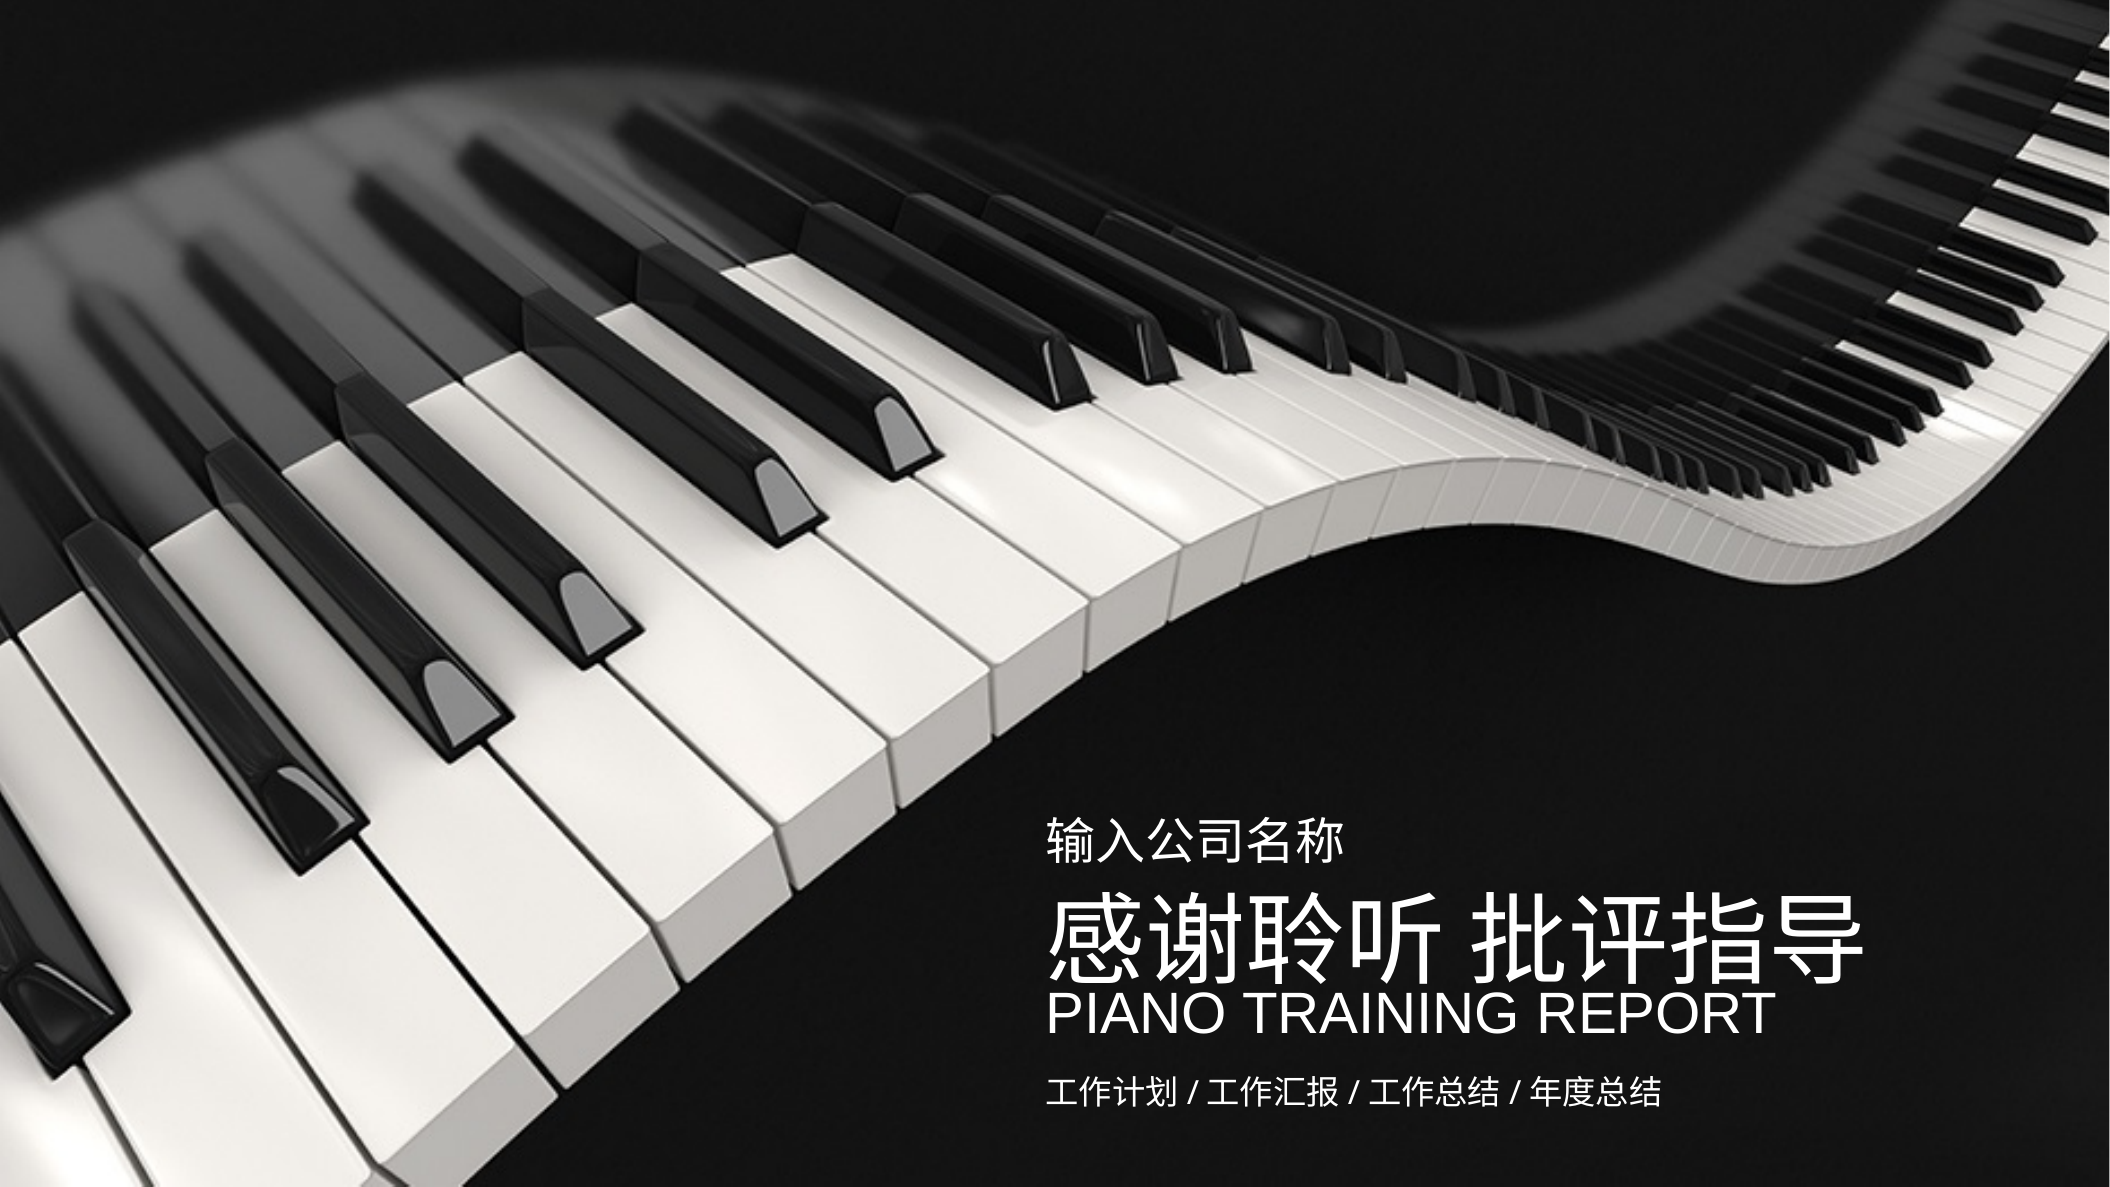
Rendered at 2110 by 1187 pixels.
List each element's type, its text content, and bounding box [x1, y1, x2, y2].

text_box PIANO TRAINING REPORT [1030, 967, 1905, 1053]
text_box 工作计划/工作汇报/工作总结/年度总结 [1031, 1064, 1781, 1119]
text_box 输入公司名称 [1030, 802, 1480, 877]
text_box [0, 0, 2110, 1187]
text_box 感谢聆听 批评指导 [1031, 869, 2094, 1004]
